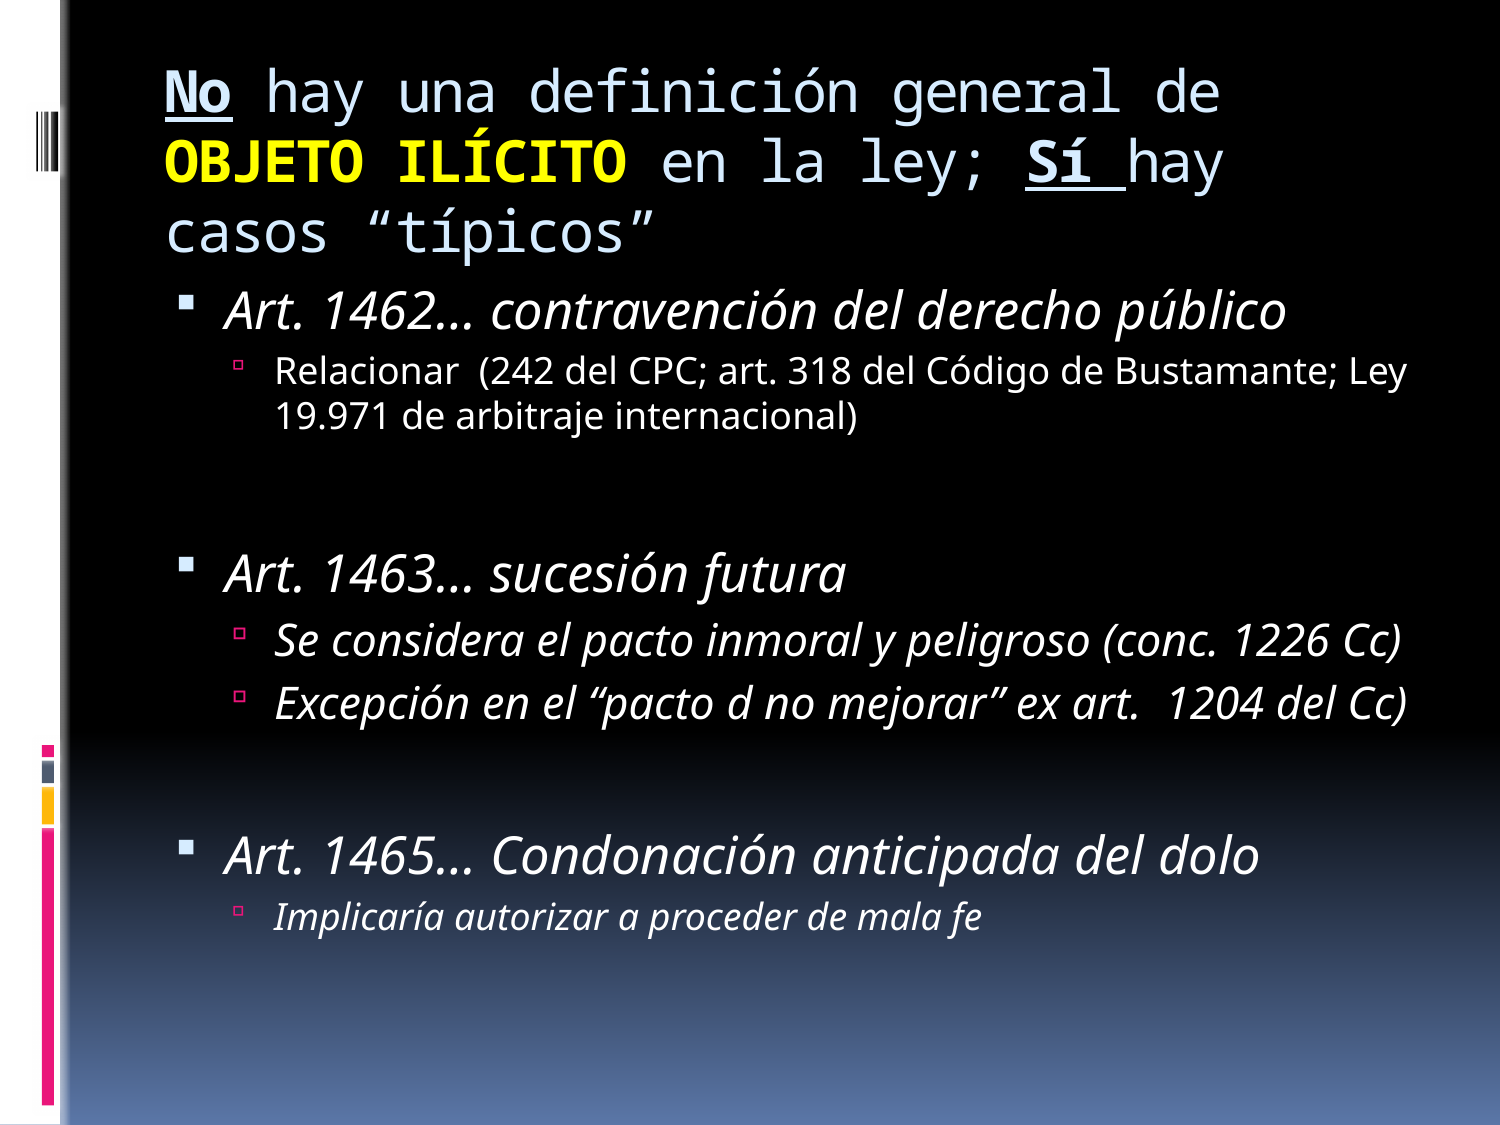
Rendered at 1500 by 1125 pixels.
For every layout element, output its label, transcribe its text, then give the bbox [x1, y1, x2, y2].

title No hay una definición general de OBJETO ILÍCITO en la ley; Sí hay casos “típicos” [150, 46, 1425, 234]
list Art. 1462… contravención del derecho público Relacionar (242 del CPC; art. 318 del Código de Bustamante; Ley 19.971 de arbitraje internacional) Art. 1463… sucesión futura Se considera el pacto inmoral y peligroso (conc. 1226 Cc) Excepción en el “pacto d no mejorar” ex art. 1204 del Cc) Art. 1465… Condonación anticipada del dolo Implicaría autorizar a proceder de mala fe [150, 269, 1425, 1043]
